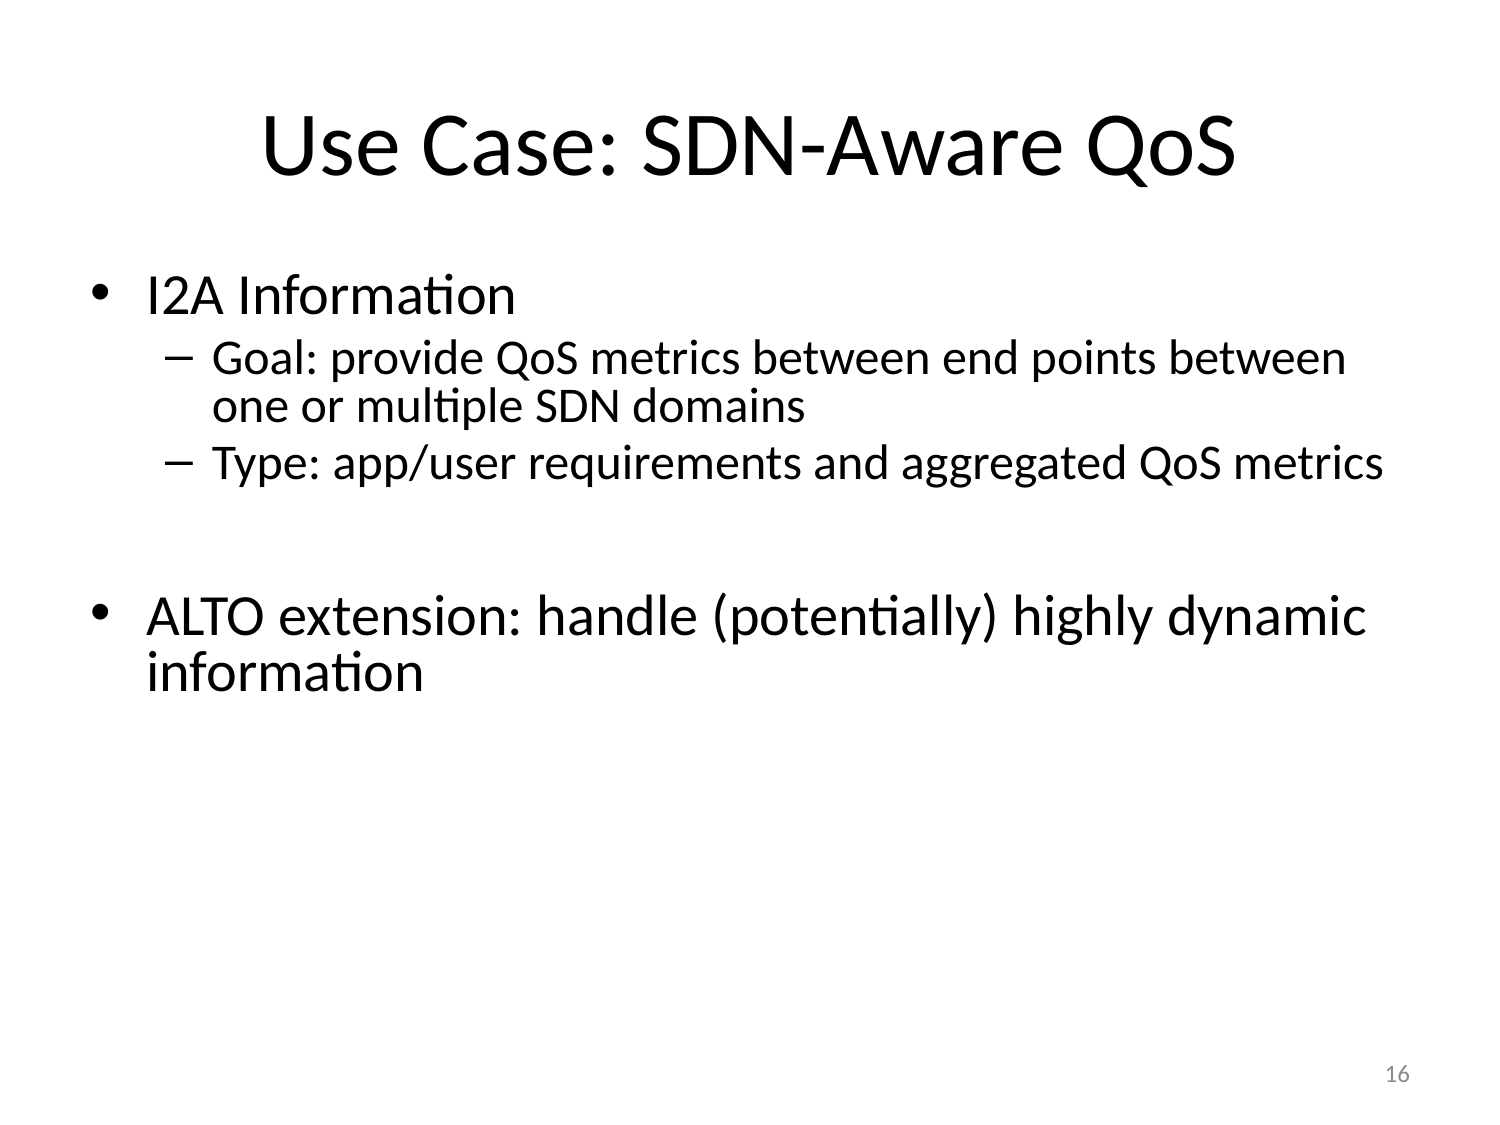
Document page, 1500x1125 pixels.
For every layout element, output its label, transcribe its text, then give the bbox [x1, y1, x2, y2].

list I2A Information Goal: provide QoS metrics between end points between one or multiple SDN domains Type: app/user requirements and aggregated QoS metrics ALTO extension: handle (potentially) highly dynamic information [75, 262, 1425, 1059]
slide_number 16 [1074, 1042, 1425, 1103]
title Use Case: SDN-Aware QoS [29, 45, 1471, 233]
